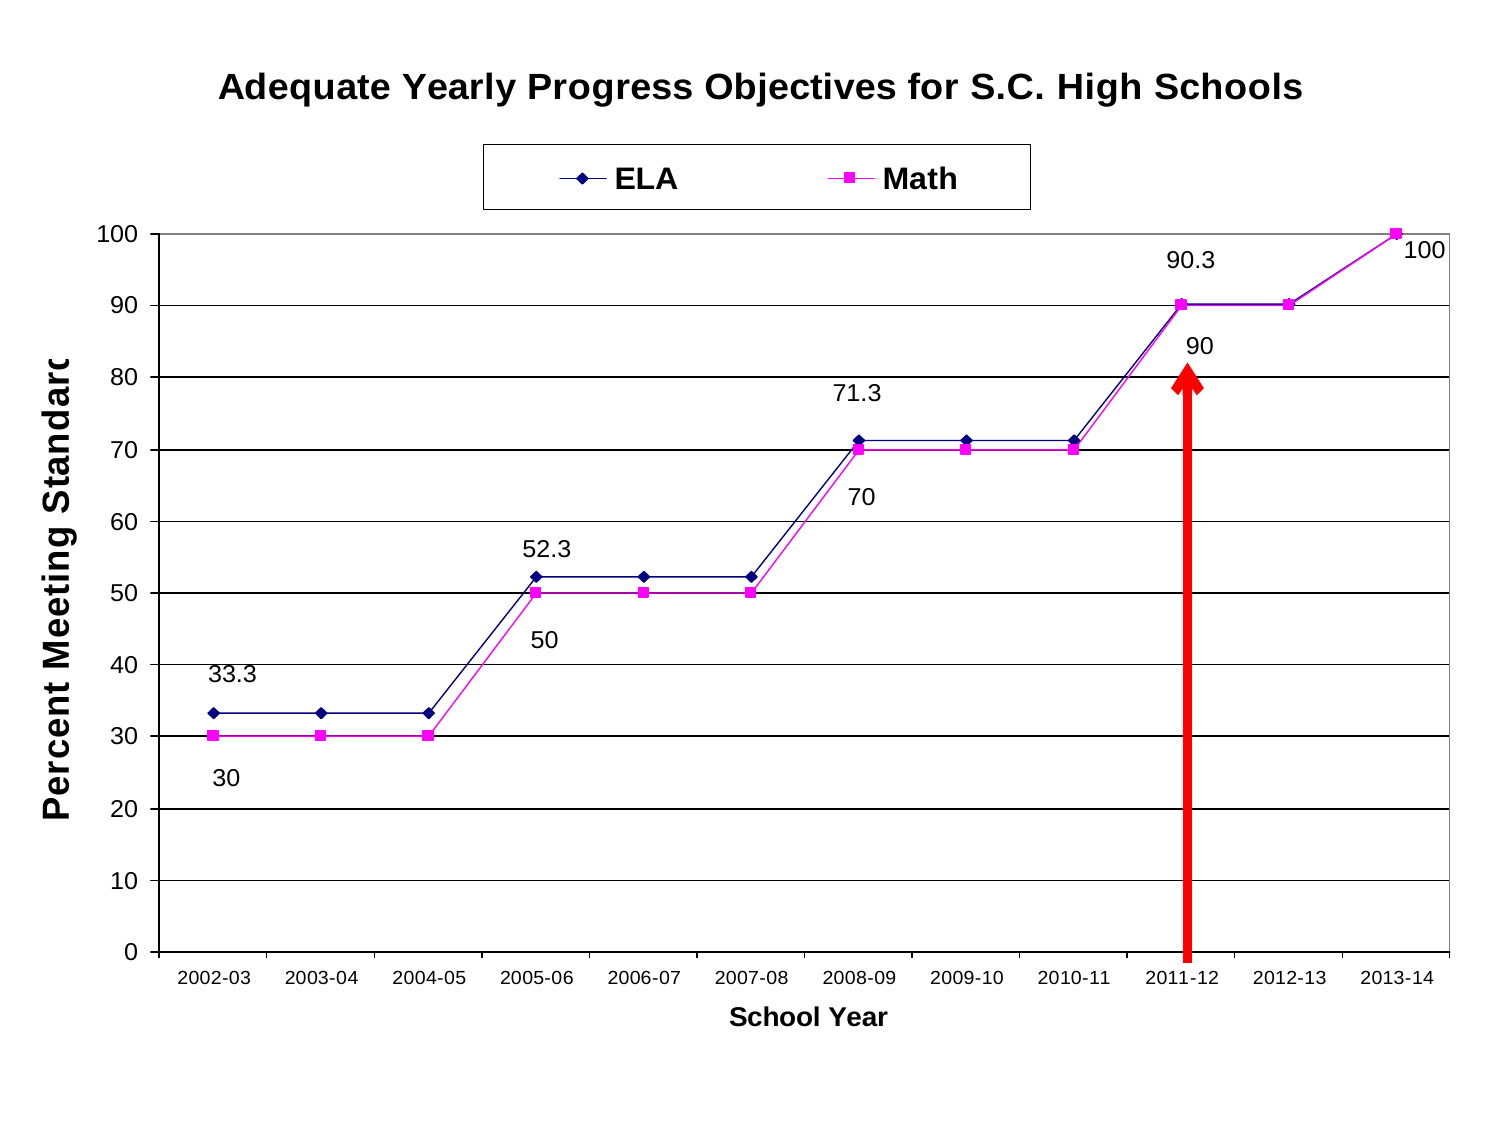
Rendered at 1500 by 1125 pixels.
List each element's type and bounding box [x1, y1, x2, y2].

text_box [12, 12, 1476, 1125]
